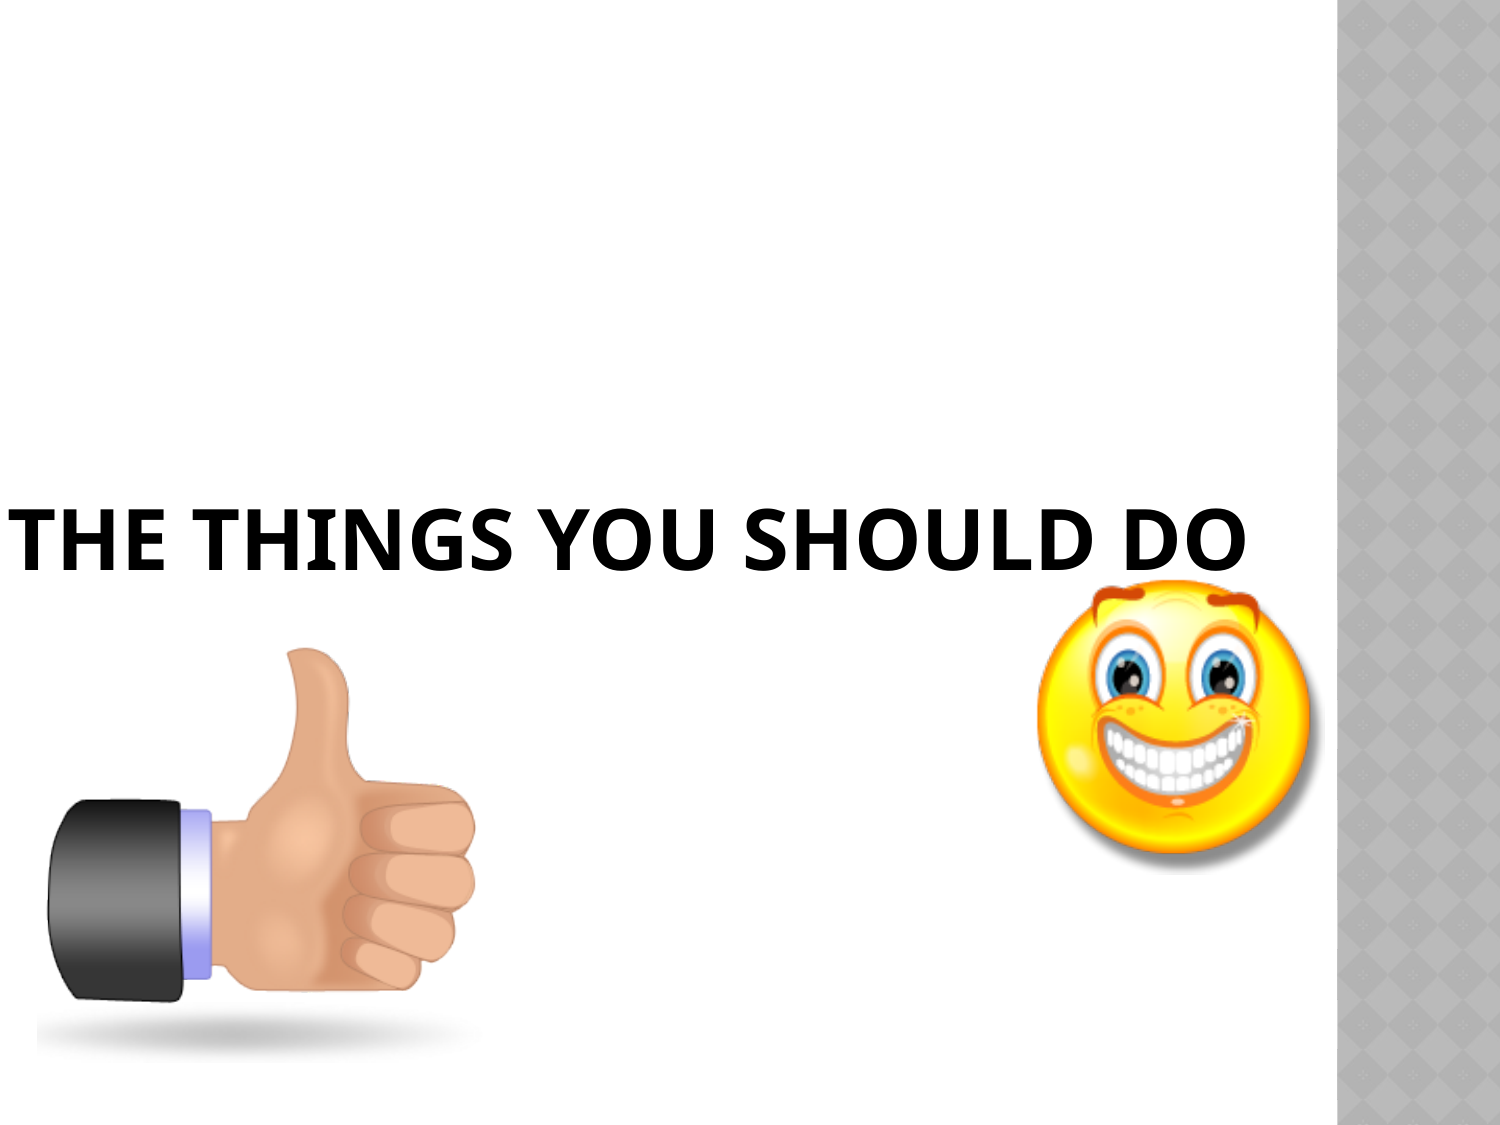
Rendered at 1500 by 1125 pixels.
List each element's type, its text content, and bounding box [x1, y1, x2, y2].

picture [1024, 574, 1326, 876]
title THE THINGS YOU SHOULD DO [0, 399, 1350, 588]
picture [36, 612, 488, 1063]
